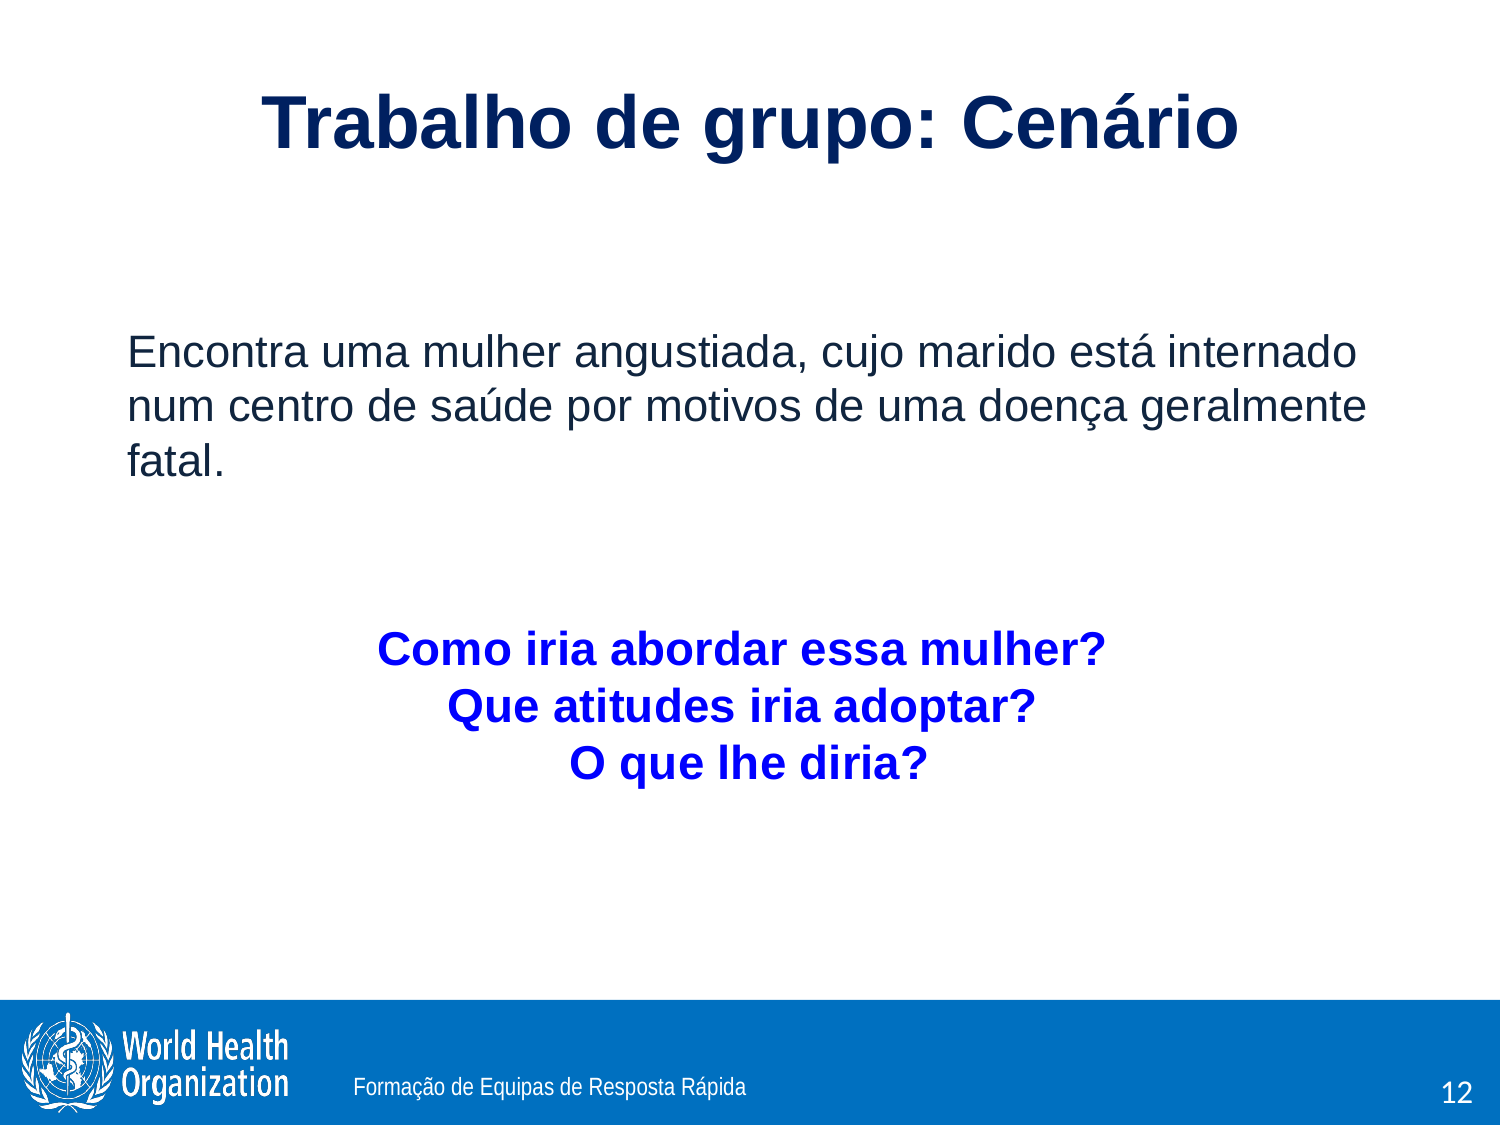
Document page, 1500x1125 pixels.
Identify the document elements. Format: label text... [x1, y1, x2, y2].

picture [21, 1012, 288, 1113]
text_box Trabalho de grupo: Cenário [76, 66, 1425, 172]
title Como iria abordar essa mulher? Que atitudes iria adoptar? O que lhe diria? [75, 609, 1425, 798]
list Encontra uma mulher angustiada, cujo marido está internado num centro de saúde por motivos de uma doença geralmente fatal. [112, 314, 1388, 495]
